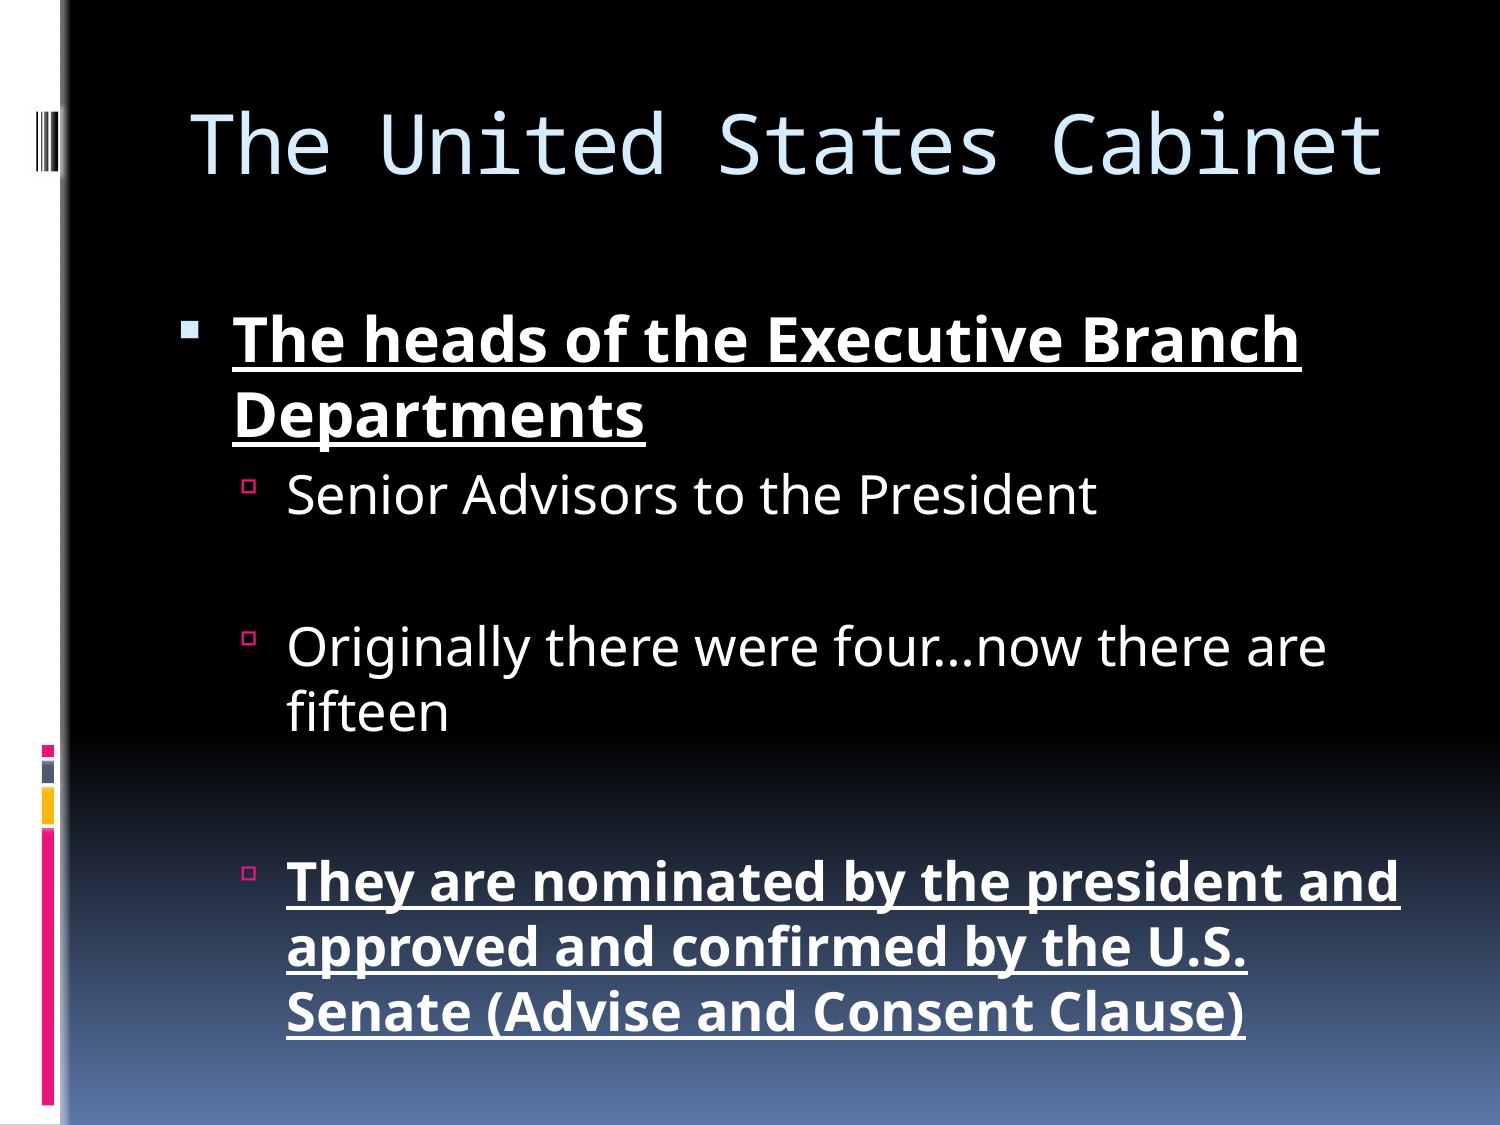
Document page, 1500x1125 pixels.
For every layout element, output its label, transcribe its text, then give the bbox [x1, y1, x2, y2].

title The United States Cabinet [150, 83, 1425, 234]
list The heads of the Executive Branch Departments Senior Advisors to the President Originally there were four…now there are fifteen They are nominated by the president and approved and confirmed by the U.S. Senate (Advise and Consent Clause) [150, 292, 1425, 1043]
